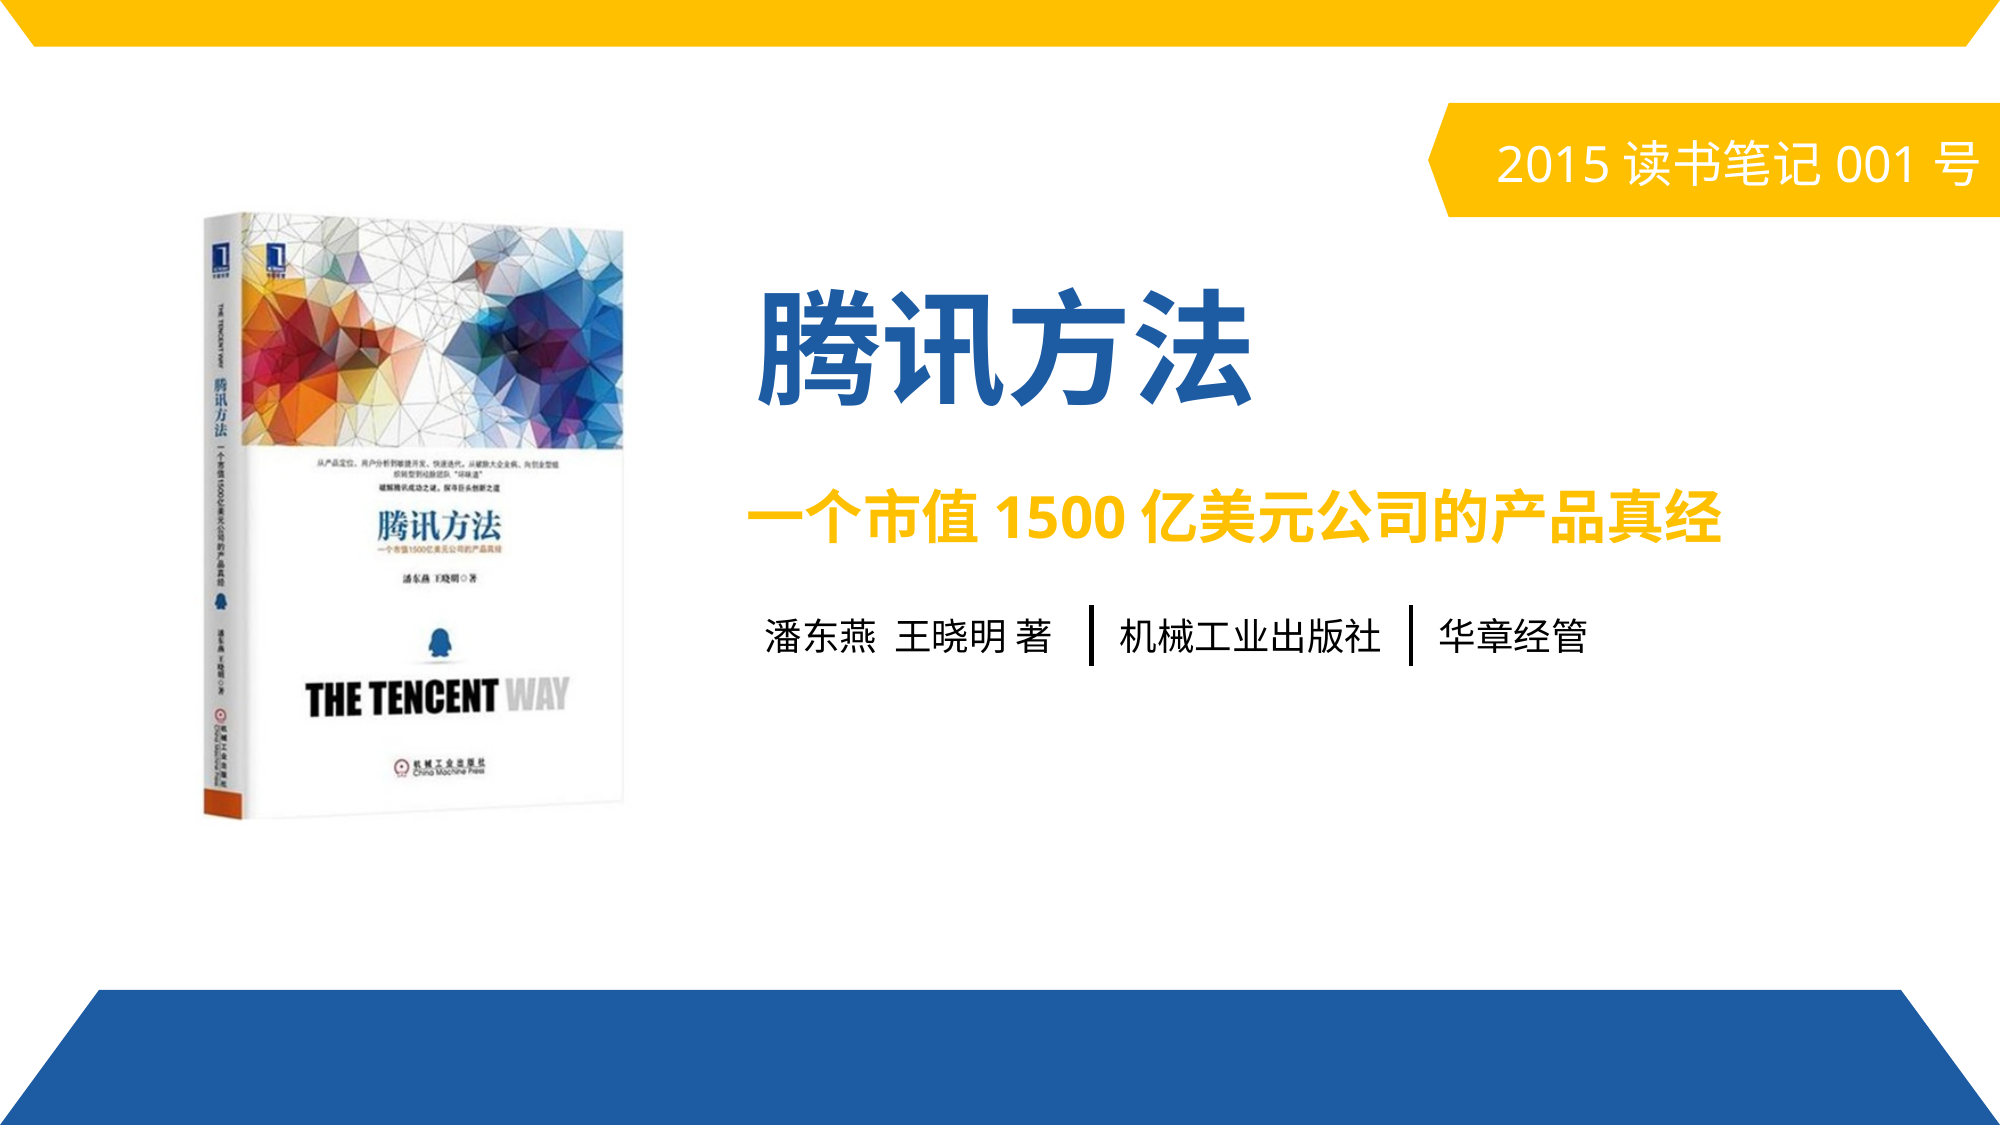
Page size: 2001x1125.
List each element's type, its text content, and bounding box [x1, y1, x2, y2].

text_box 2015读书笔记001号 [1482, 125, 1998, 200]
text_box 腾讯方法 [741, 263, 1271, 428]
text_box 机械工业出版社 [1105, 605, 1398, 666]
text_box 潘东燕 王晓明 著 [749, 605, 1068, 666]
text_box [0, 0, 2000, 48]
text_box [1427, 101, 2000, 219]
picture [194, 195, 636, 836]
text_box 华章经管 [1424, 605, 1604, 666]
text_box 一个市值1500亿美元公司的产品真经 [731, 472, 1738, 558]
text_box [0, 988, 2000, 1125]
